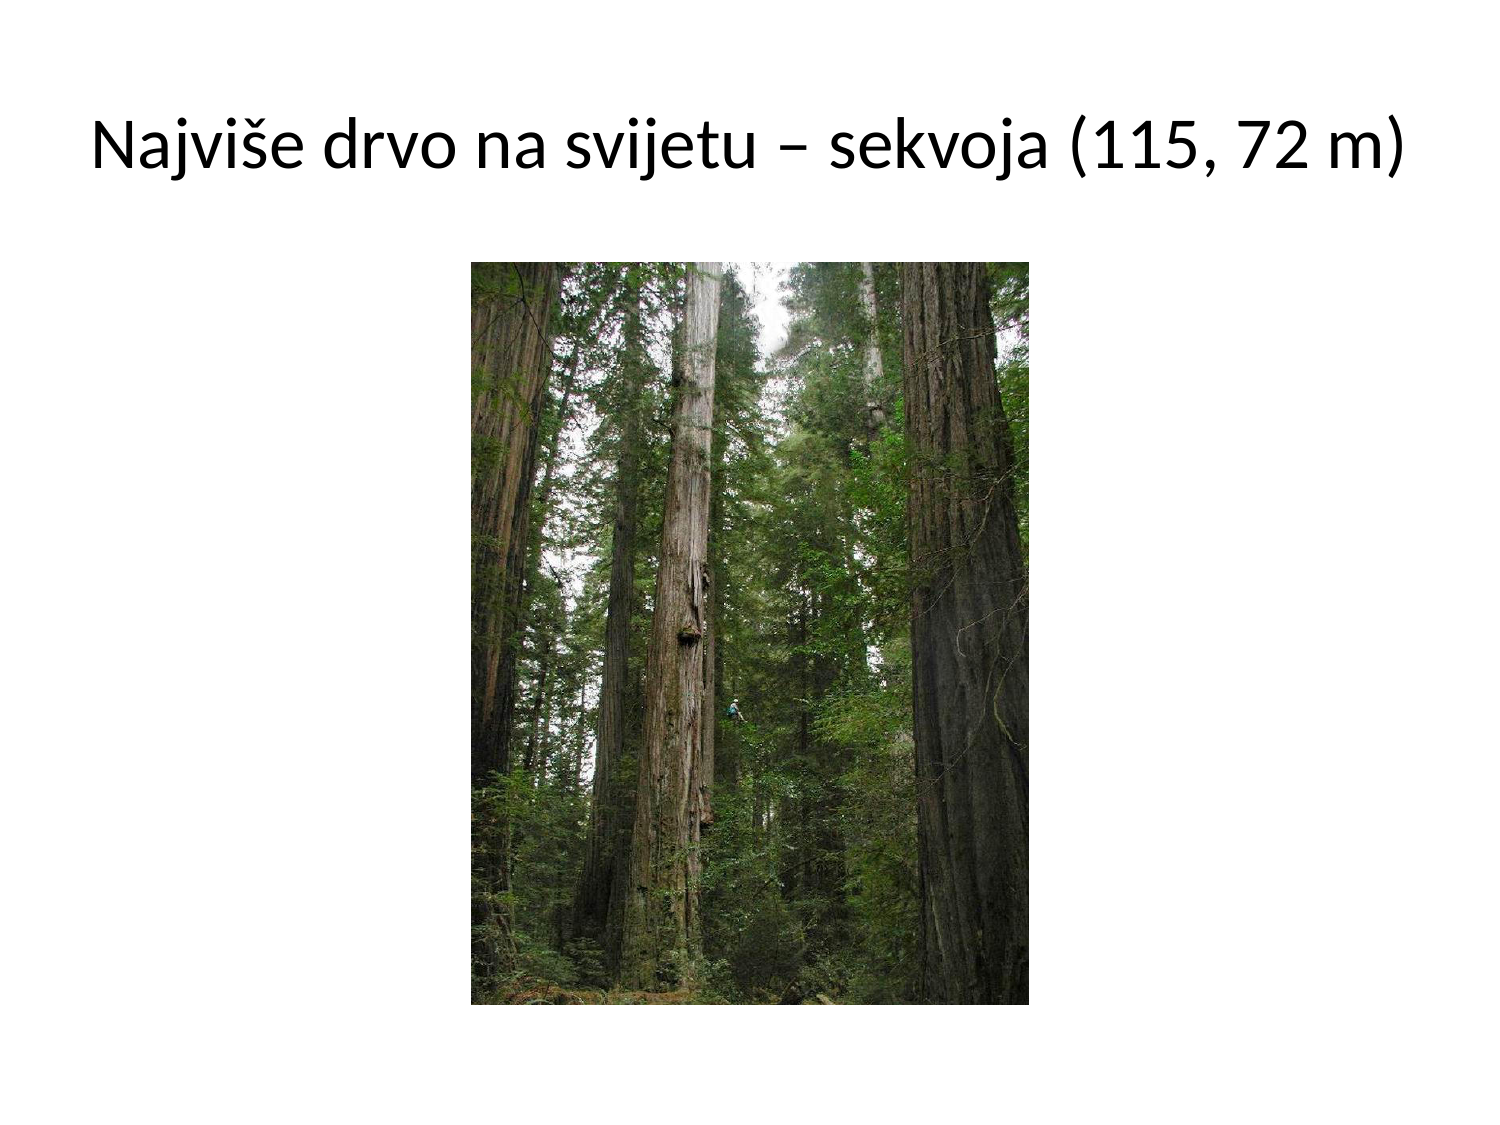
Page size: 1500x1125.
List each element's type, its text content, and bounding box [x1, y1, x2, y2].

title Najviše drvo na svijetu – sekvoja (115, 72 m) [75, 45, 1425, 233]
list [471, 262, 1029, 1006]
